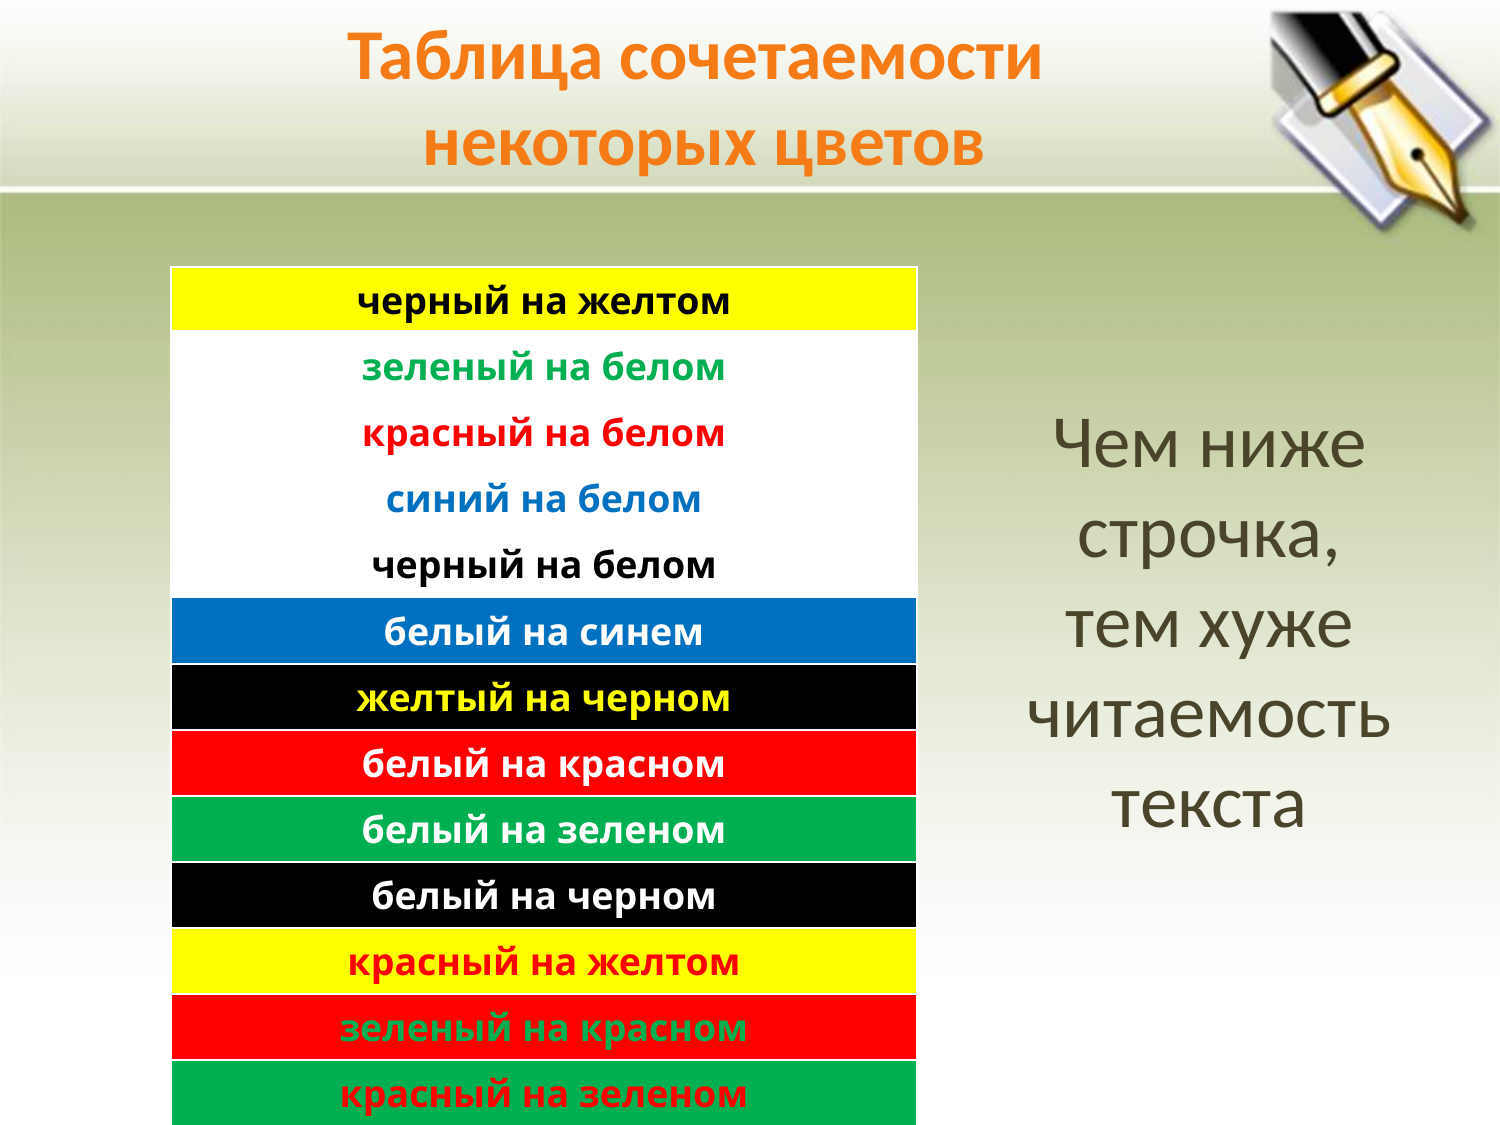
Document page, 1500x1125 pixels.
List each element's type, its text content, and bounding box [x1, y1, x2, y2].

table_cell белый на зеленом [172, 797, 916, 861]
table_cell желтый на черном [172, 665, 916, 729]
table_cell зеленый на белом [172, 336, 916, 398]
table_cell красный на желтом [172, 929, 916, 993]
table_cell зеленый на красном [172, 995, 916, 1059]
table_header черный на желтом [172, 268, 916, 330]
table_cell белый на красном [172, 731, 916, 795]
table_cell белый на черном [172, 863, 916, 927]
picture [0, 0, 1500, 1125]
title Таблица сочетаемости некоторых цветов [29, 0, 1380, 188]
table_cell красный на зеленом [172, 1061, 916, 1125]
table_cell черный на белом [172, 532, 916, 597]
table_cell синий на белом [172, 466, 916, 531]
table_cell белый на синем [172, 598, 916, 663]
table_cell красный на белом [172, 400, 916, 465]
text_box Чем ниже строчка, тем хуже читаемость текста [997, 385, 1422, 850]
